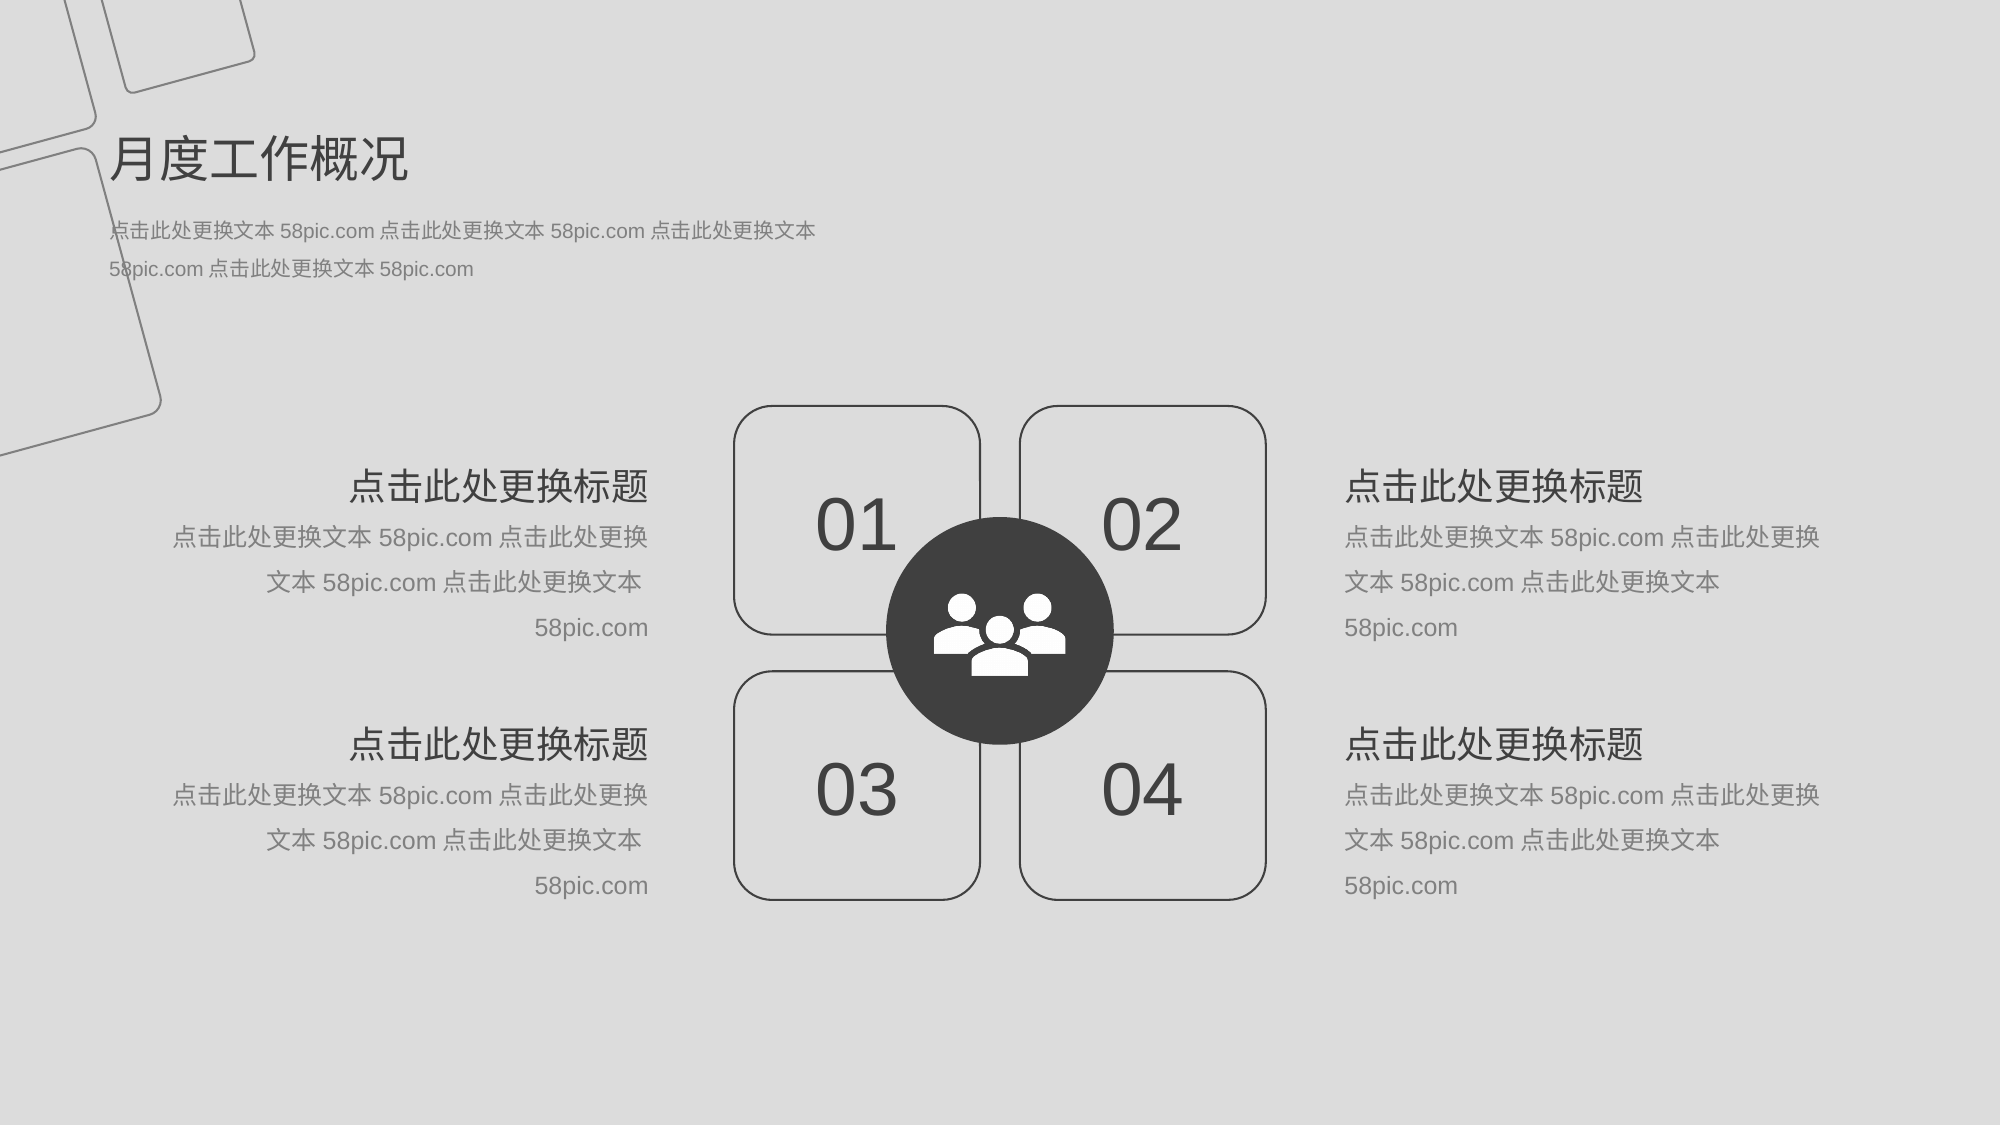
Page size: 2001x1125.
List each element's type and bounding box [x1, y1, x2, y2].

text_box [886, 516, 1114, 745]
text_box [734, 405, 1266, 435]
text_box [734, 864, 1266, 900]
text_box [0, 0, 895, 449]
text_box [155, 435, 1839, 864]
